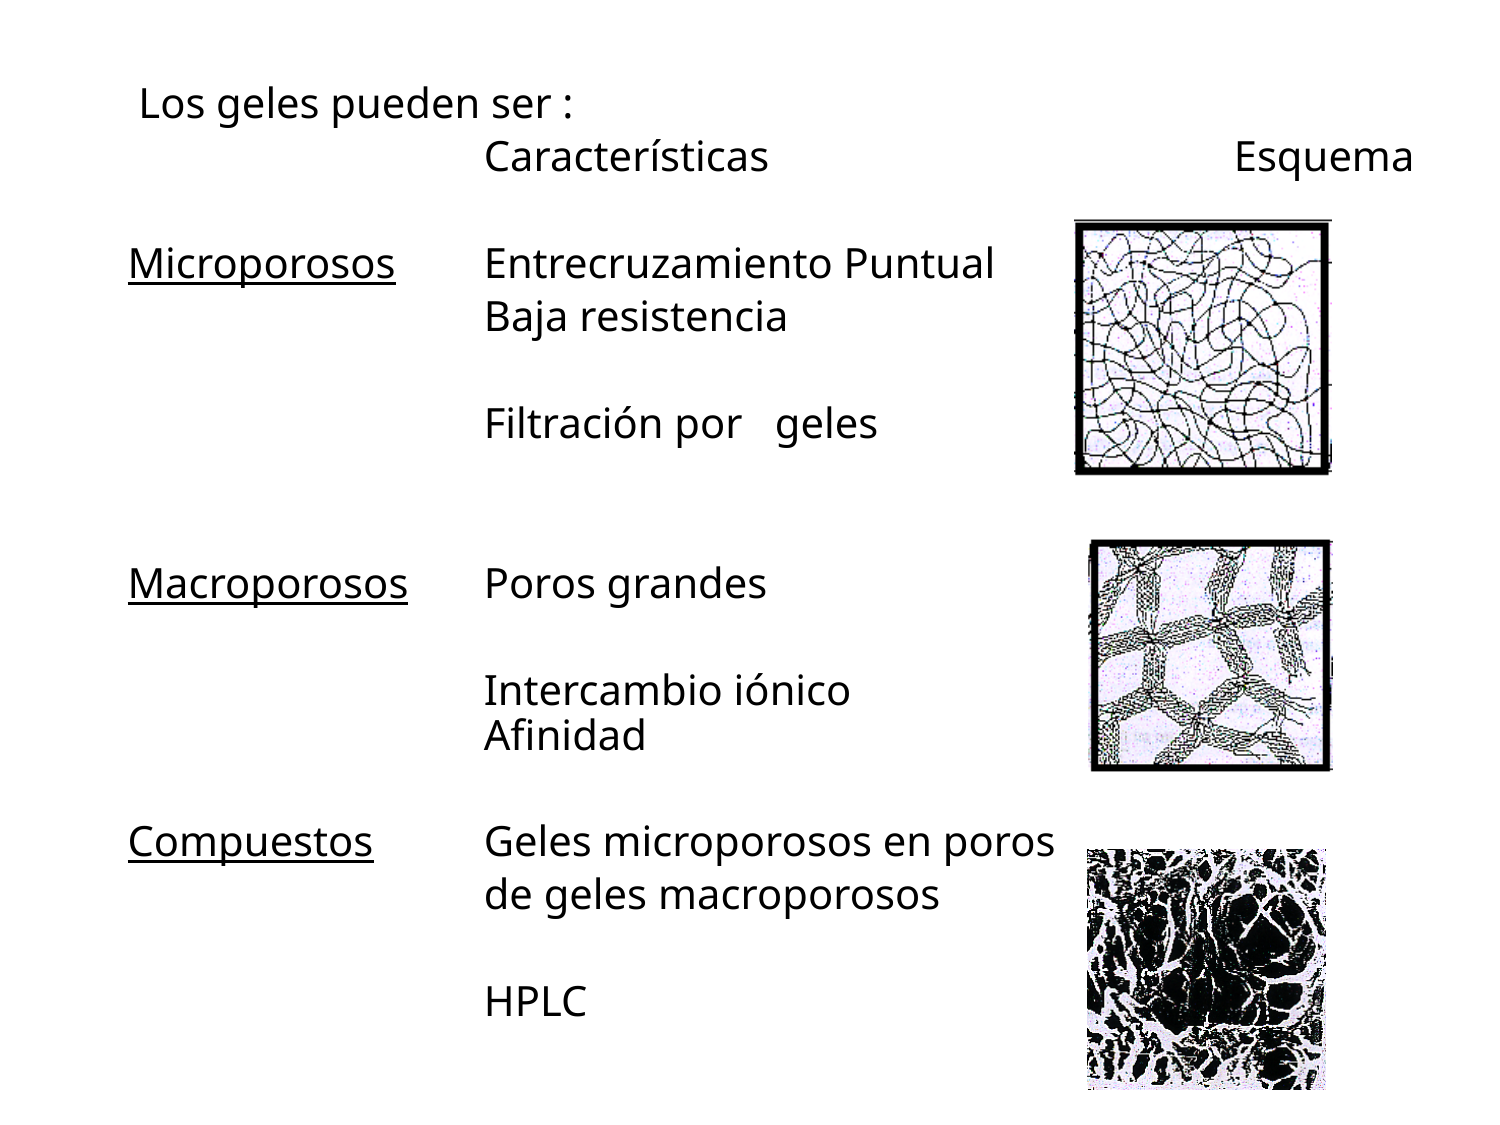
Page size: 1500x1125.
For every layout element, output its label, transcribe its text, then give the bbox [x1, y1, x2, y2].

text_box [1087, 537, 1333, 774]
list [1087, 849, 1326, 1091]
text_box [1074, 212, 1332, 480]
list Los geles pueden ser : Características Esquema Microporosos Entrecruzamiento Puntual Baja resistencia Filtración por geles Macroporosos Poros grandes Intercambio iónico Afinidad Compuestos Geles microporosos en poros de geles macroporosos HPLC [112, 74, 1463, 751]
